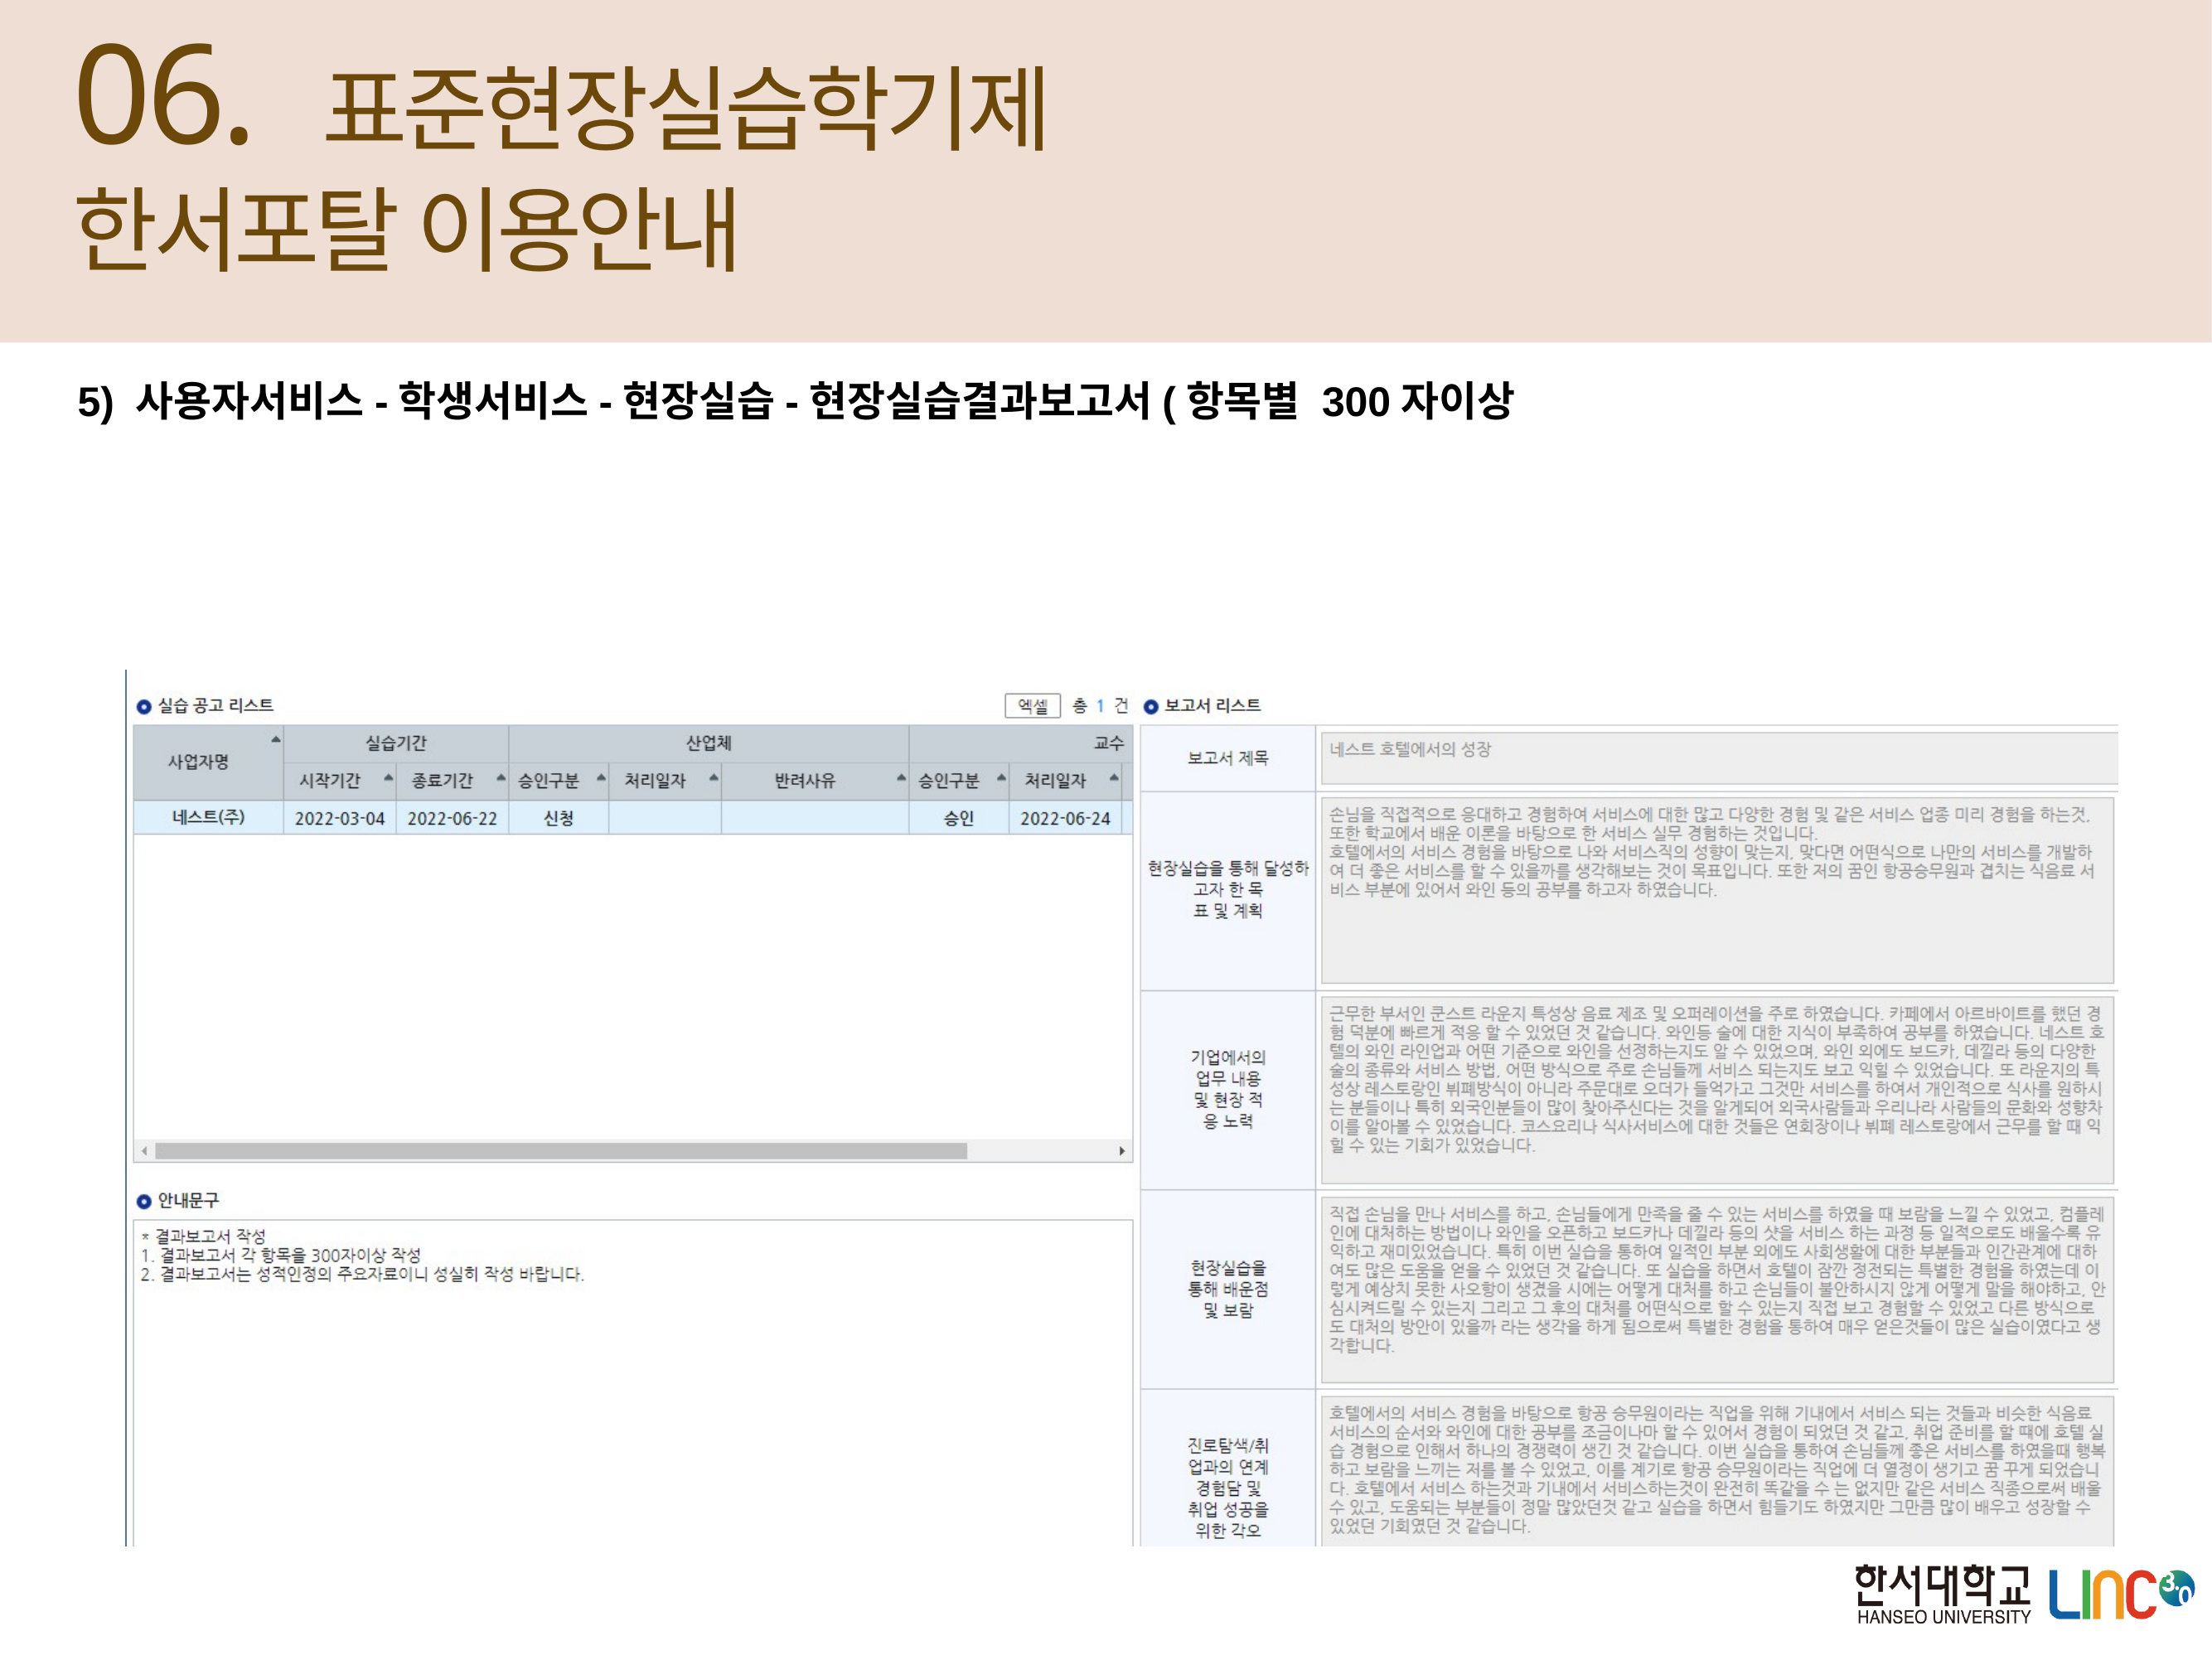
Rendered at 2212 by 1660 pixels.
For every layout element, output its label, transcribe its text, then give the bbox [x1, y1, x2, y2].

picture [123, 670, 2119, 1546]
text_box 5) 사용자서비스-학생서비스-현장실습-현장실습결과보고서(항목별 300자이상 [65, 293, 2178, 431]
text_box [0, 0, 2212, 344]
picture [1845, 1547, 2205, 1638]
text_box 06. 표준현장실습학기제 한서포탈 이용안내 [61, 0, 1396, 290]
